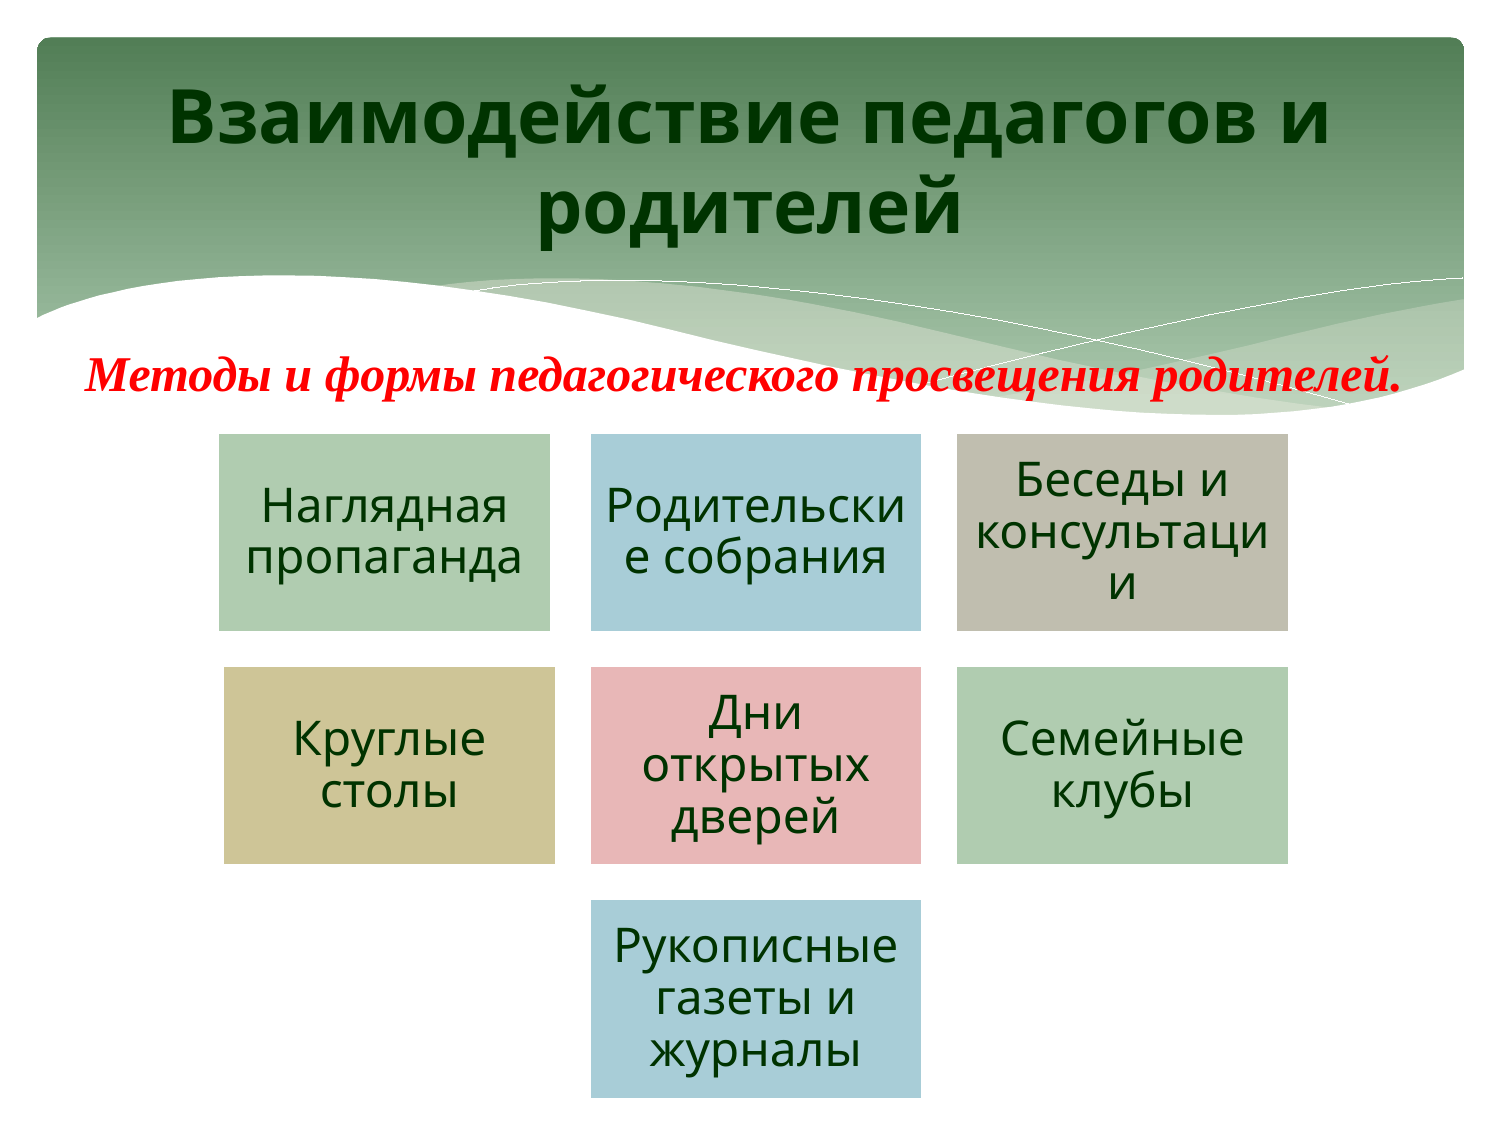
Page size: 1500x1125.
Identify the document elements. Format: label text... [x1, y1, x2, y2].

list Методы и формы педагогического просвещения родителей. [41, 333, 1447, 1125]
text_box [123, 432, 1389, 1100]
title Взаимодействие педагогов и родителей [75, 55, 1425, 261]
